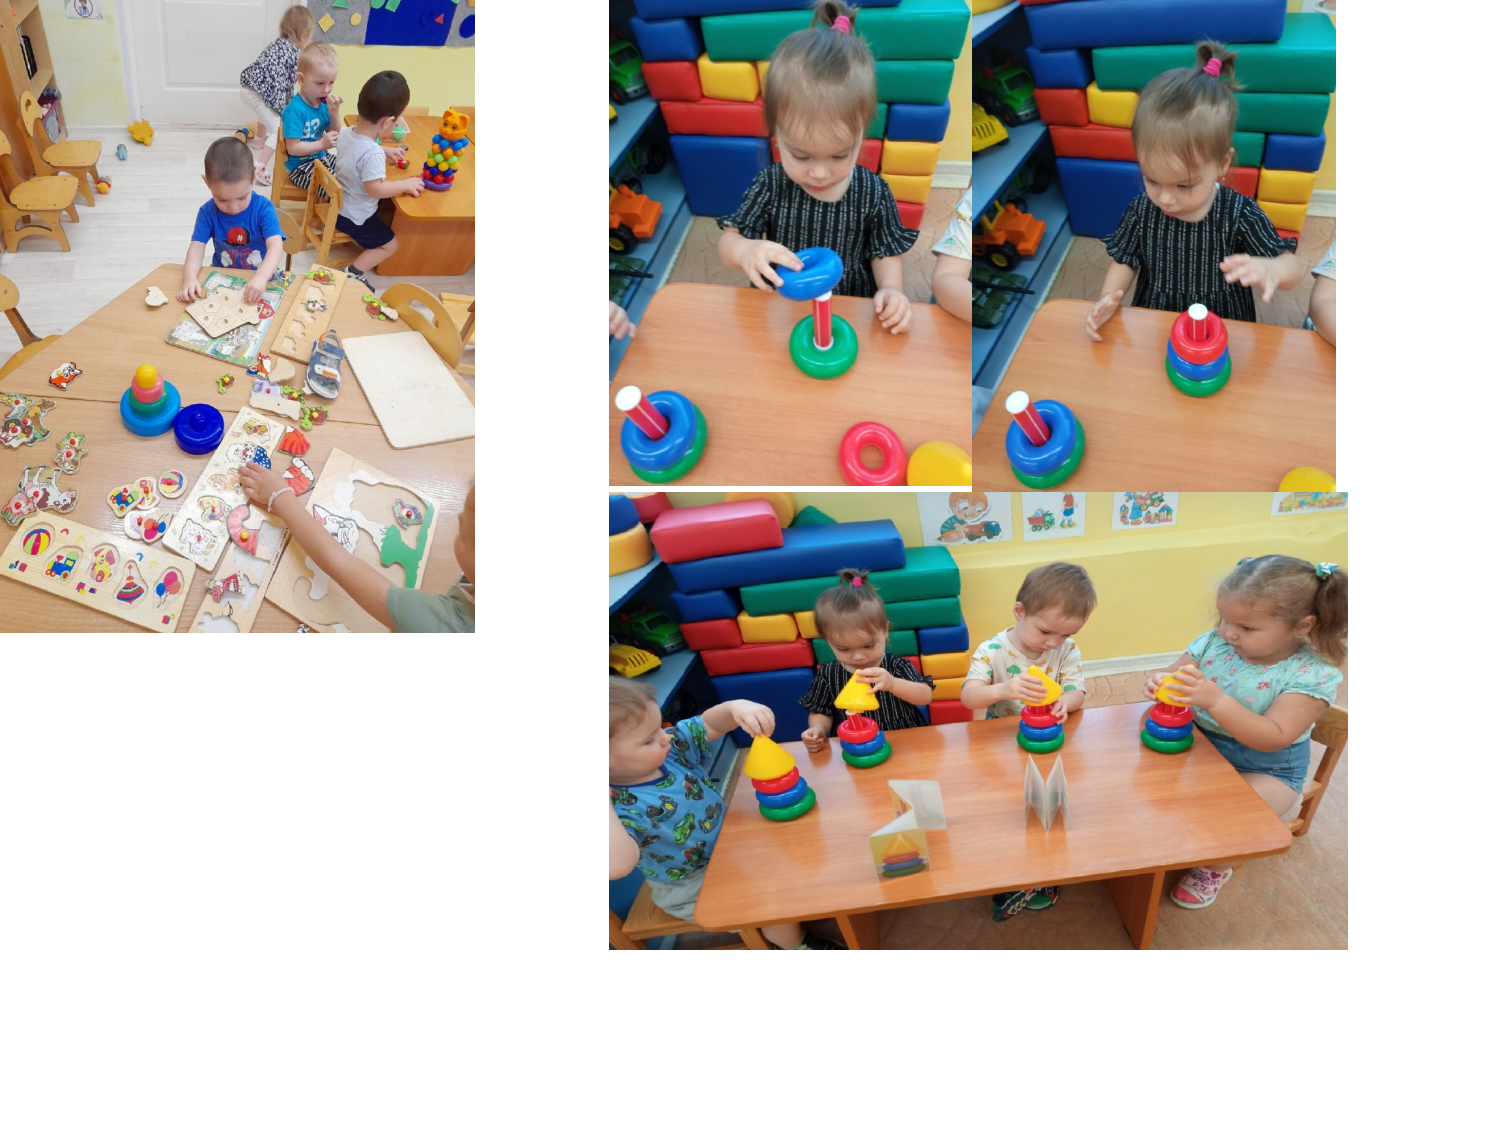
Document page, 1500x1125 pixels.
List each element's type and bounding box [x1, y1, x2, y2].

picture [609, 0, 1348, 950]
list [0, 0, 475, 633]
